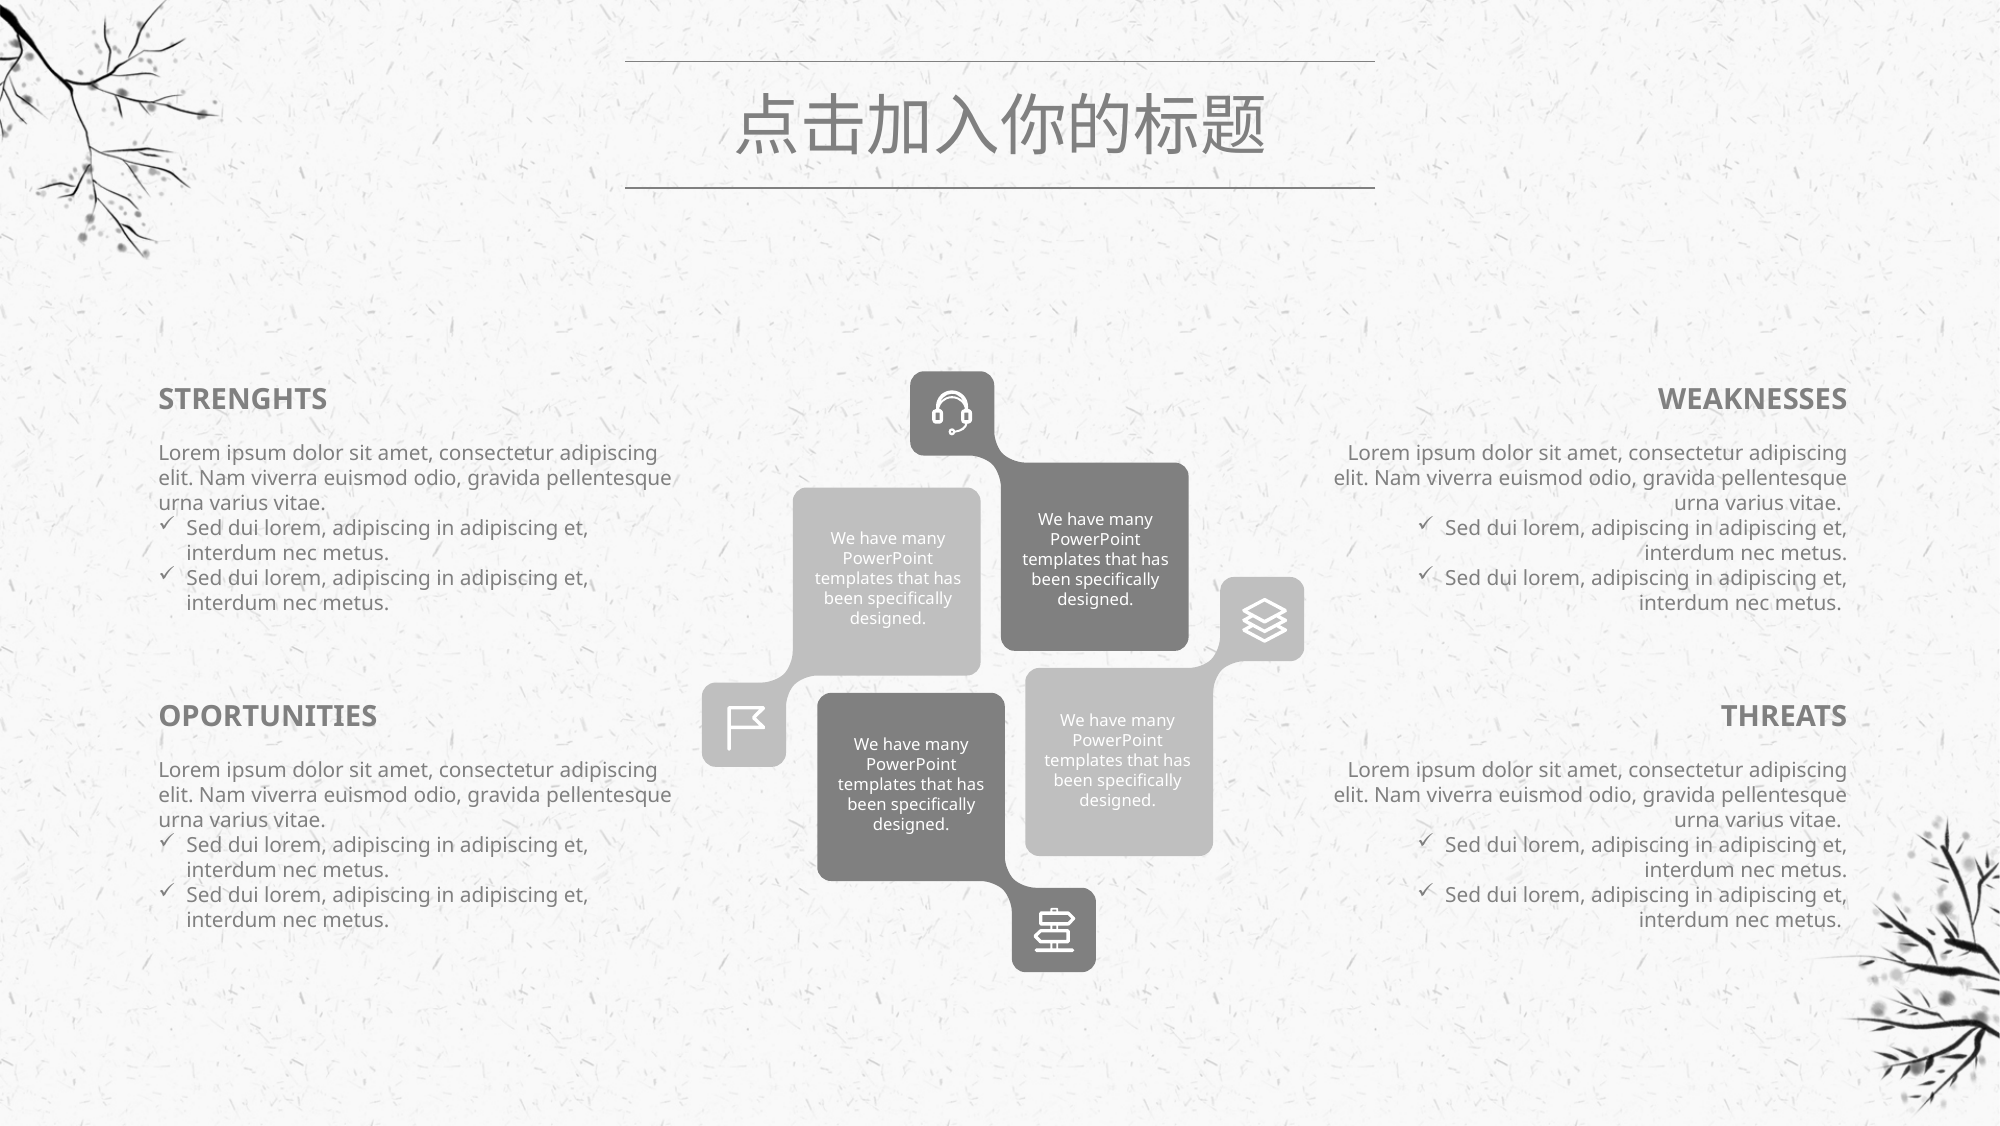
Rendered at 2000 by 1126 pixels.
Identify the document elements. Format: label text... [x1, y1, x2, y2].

picture [0, 0, 2000, 1126]
text_box STRENGHTS Lorem ipsum dolor sit amet, consectetur adipiscing elit. Nam viverra euismod odio, gravida pellentesque urna varius vitae. Sed dui lorem, adipiscing in adipiscing et, interdum nec metus. Sed dui lorem, adipiscing in adipiscing et, interdum nec metus. [143, 372, 689, 623]
text_box OPORTUNITIES Lorem ipsum dolor sit amet, consectetur adipiscing elit. Nam viverra euismod odio, gravida pellentesque urna varius vitae. Sed dui lorem, adipiscing in adipiscing et, interdum nec metus. Sed dui lorem, adipiscing in adipiscing et, interdum nec metus. [143, 689, 689, 940]
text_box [625, 61, 1376, 189]
text_box THREATS Lorem ipsum dolor sit amet, consectetur adipiscing elit. Nam viverra euismod odio, gravida pellentesque urna varius vitae. Sed dui lorem, adipiscing in adipiscing et, interdum nec metus. Sed dui lorem, adipiscing in adipiscing et, interdum nec metus. [1317, 689, 1863, 940]
text_box WEAKNESSES Lorem ipsum dolor sit amet, consectetur adipiscing elit. Nam viverra euismod odio, gravida pellentesque urna varius vitae. Sed dui lorem, adipiscing in adipiscing et, interdum nec metus. Sed dui lorem, adipiscing in adipiscing et, interdum nec metus. [1317, 372, 1863, 623]
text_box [701, 371, 1305, 973]
